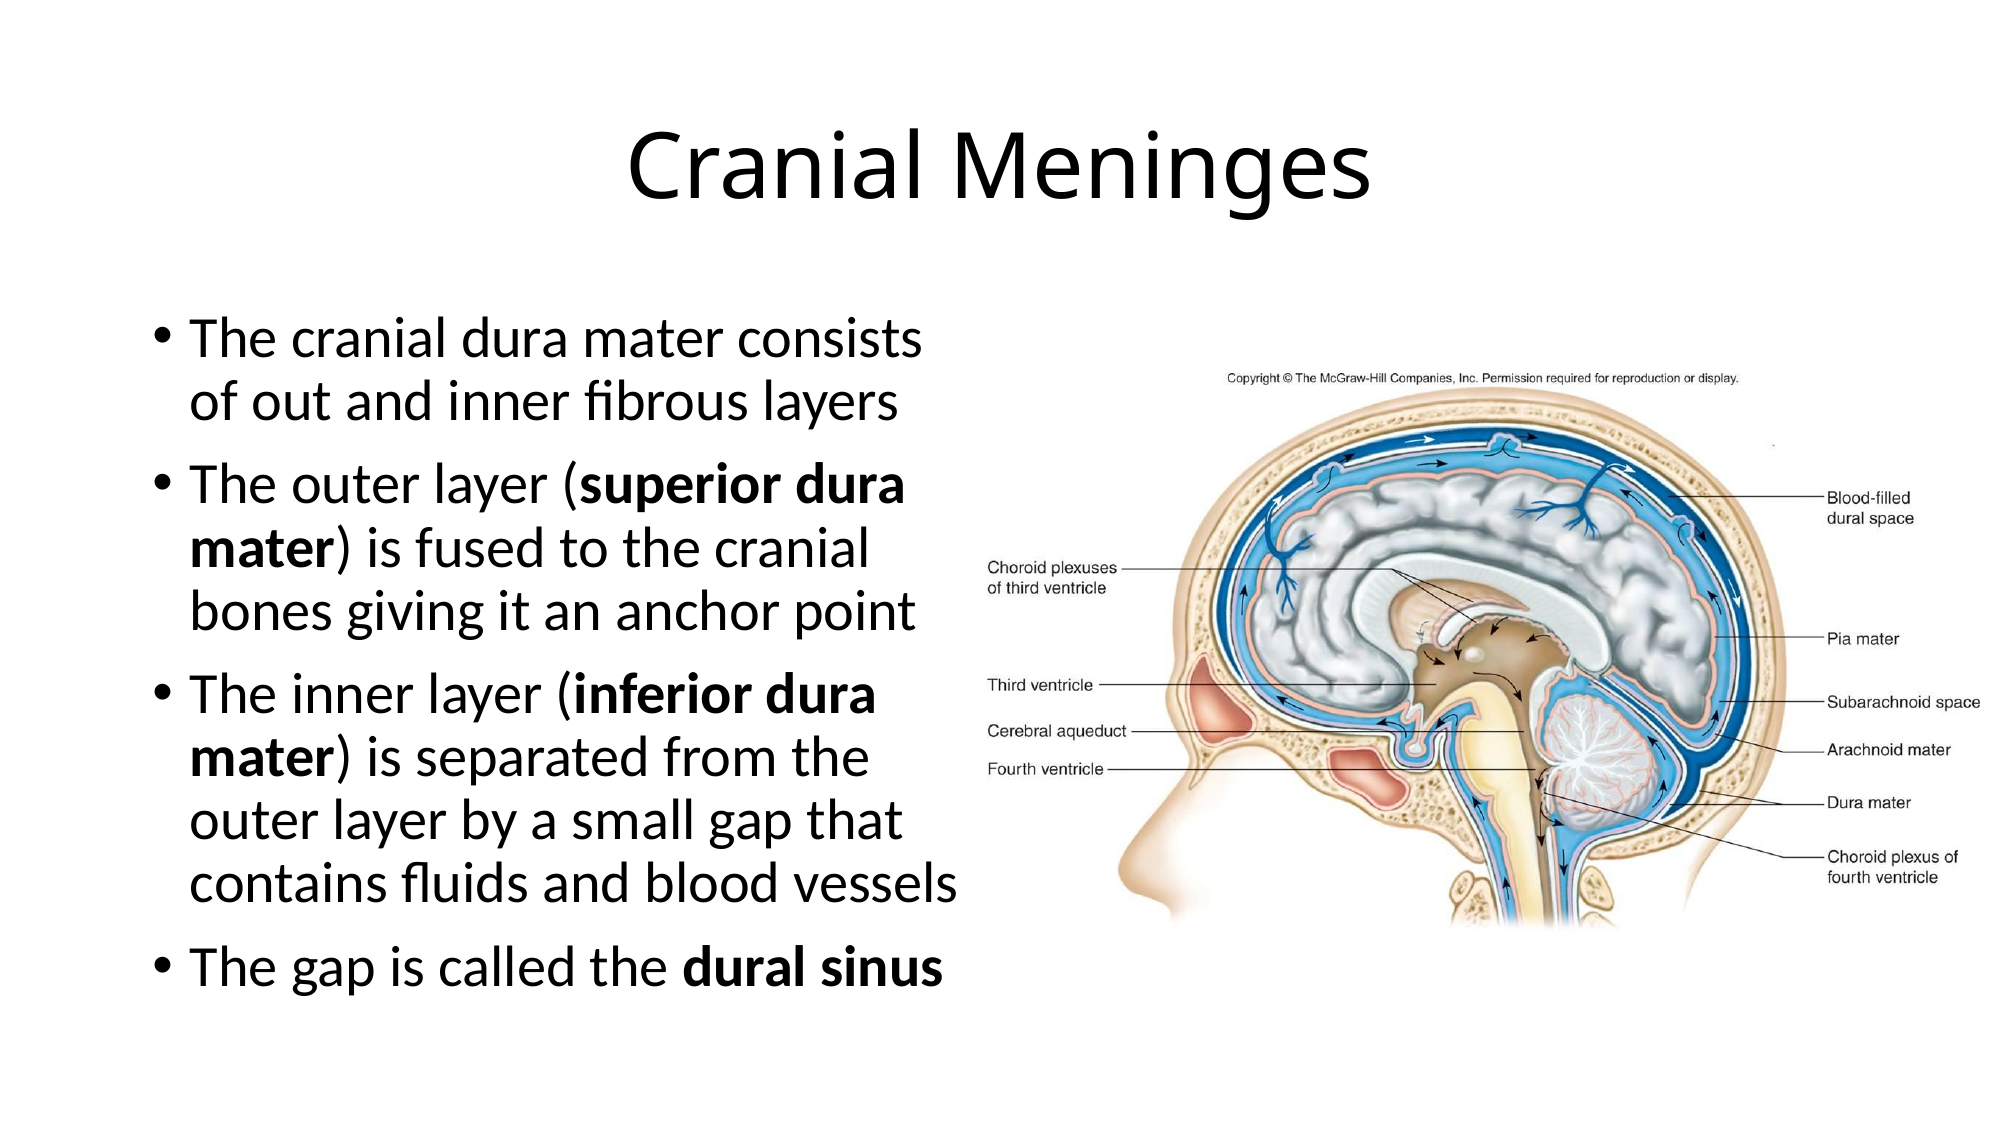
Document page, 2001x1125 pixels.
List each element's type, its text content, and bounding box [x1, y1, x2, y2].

list The cranial dura mater consists of out and inner fibrous layers The outer layer (superior dura mater) is fused to the cranial bones giving it an anchor point The inner layer (inferior dura mater) is separated from the outer layer by a small gap that contains fluids and blood vessels The gap is called the dural sinus [137, 299, 988, 1014]
picture [987, 373, 1980, 939]
title Cranial Meninges [137, 59, 1863, 278]
